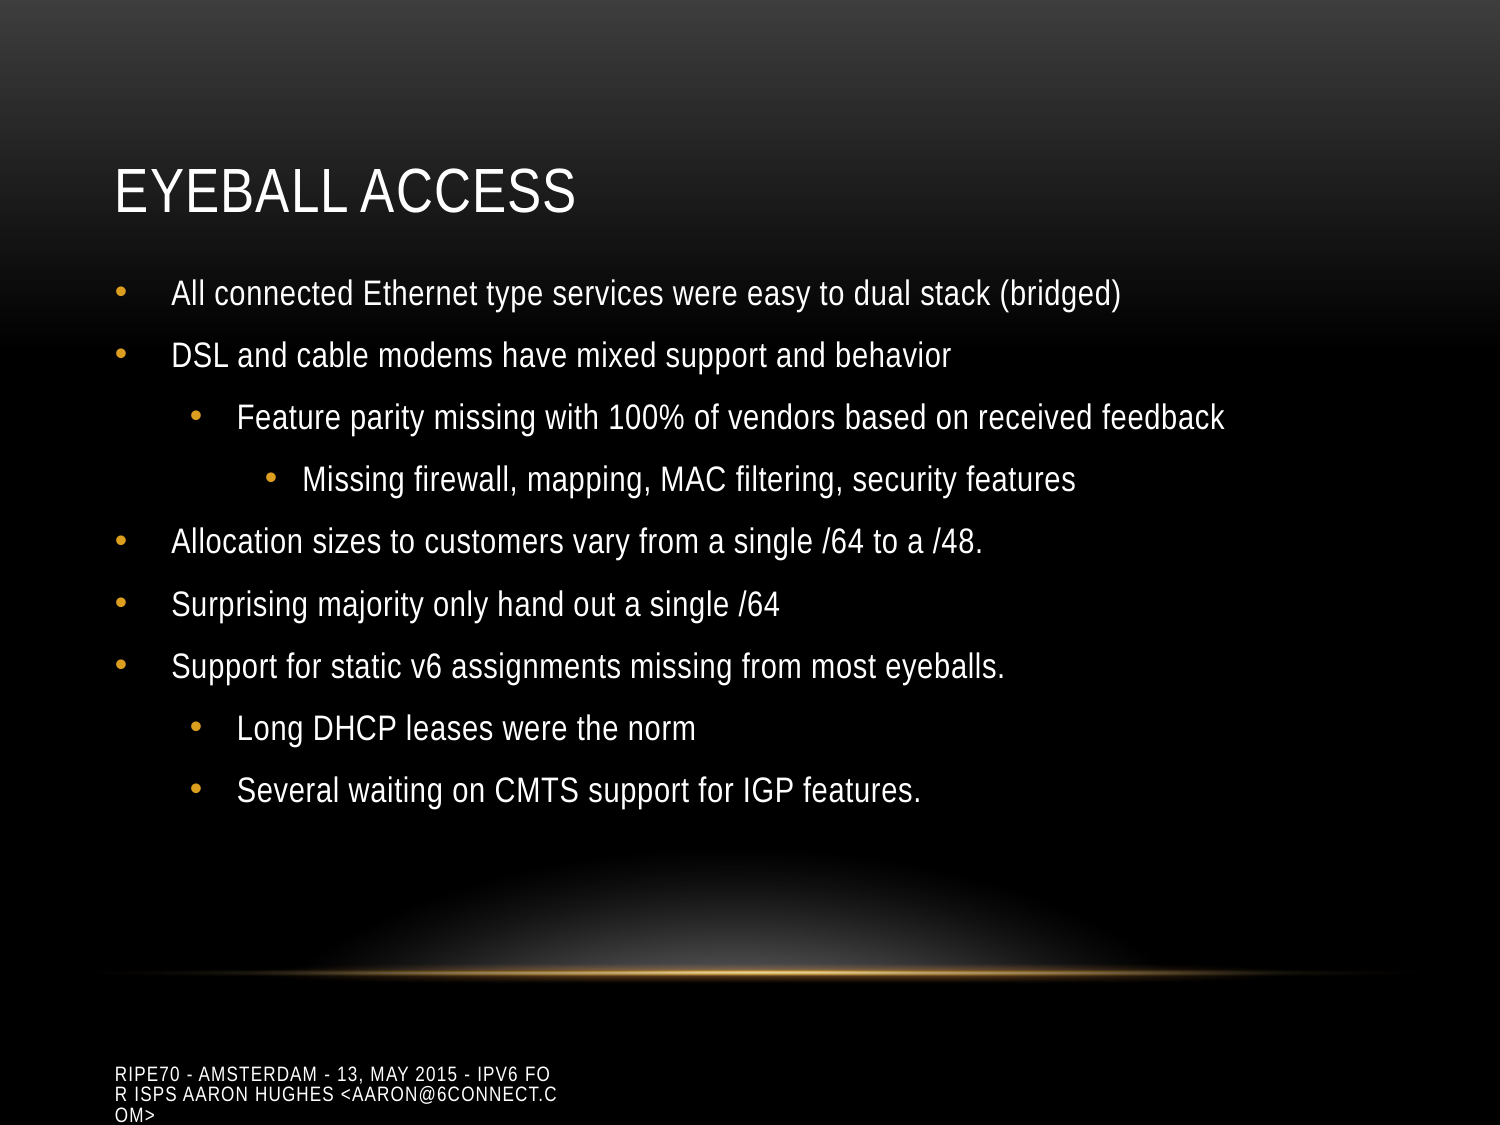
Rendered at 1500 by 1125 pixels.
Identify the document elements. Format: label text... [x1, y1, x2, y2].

footer RIPE70 - Amsterdam - 13, May 2015 - IPv6 for ISPs Aaron Hughes <aaron@6connect.com> [99, 1042, 575, 1103]
list All connected Ethernet type services were easy to dual stack (bridged) DSL and cable modems have mixed support and behavior Feature parity missing with 100% of vendors based on received feedback Missing firewall, mapping, MAC filtering, security features Allocation sizes to customers vary from a single /64 to a /48. Surprising majority only hand out a single /64 Support for static v6 assignments missing from most eyeballs. Long DHCP leases were the norm Several waiting on CMTS support for IGP features. [99, 262, 1400, 938]
title Eyeball access [99, 45, 1400, 233]
picture [0, 0, 1500, 1125]
